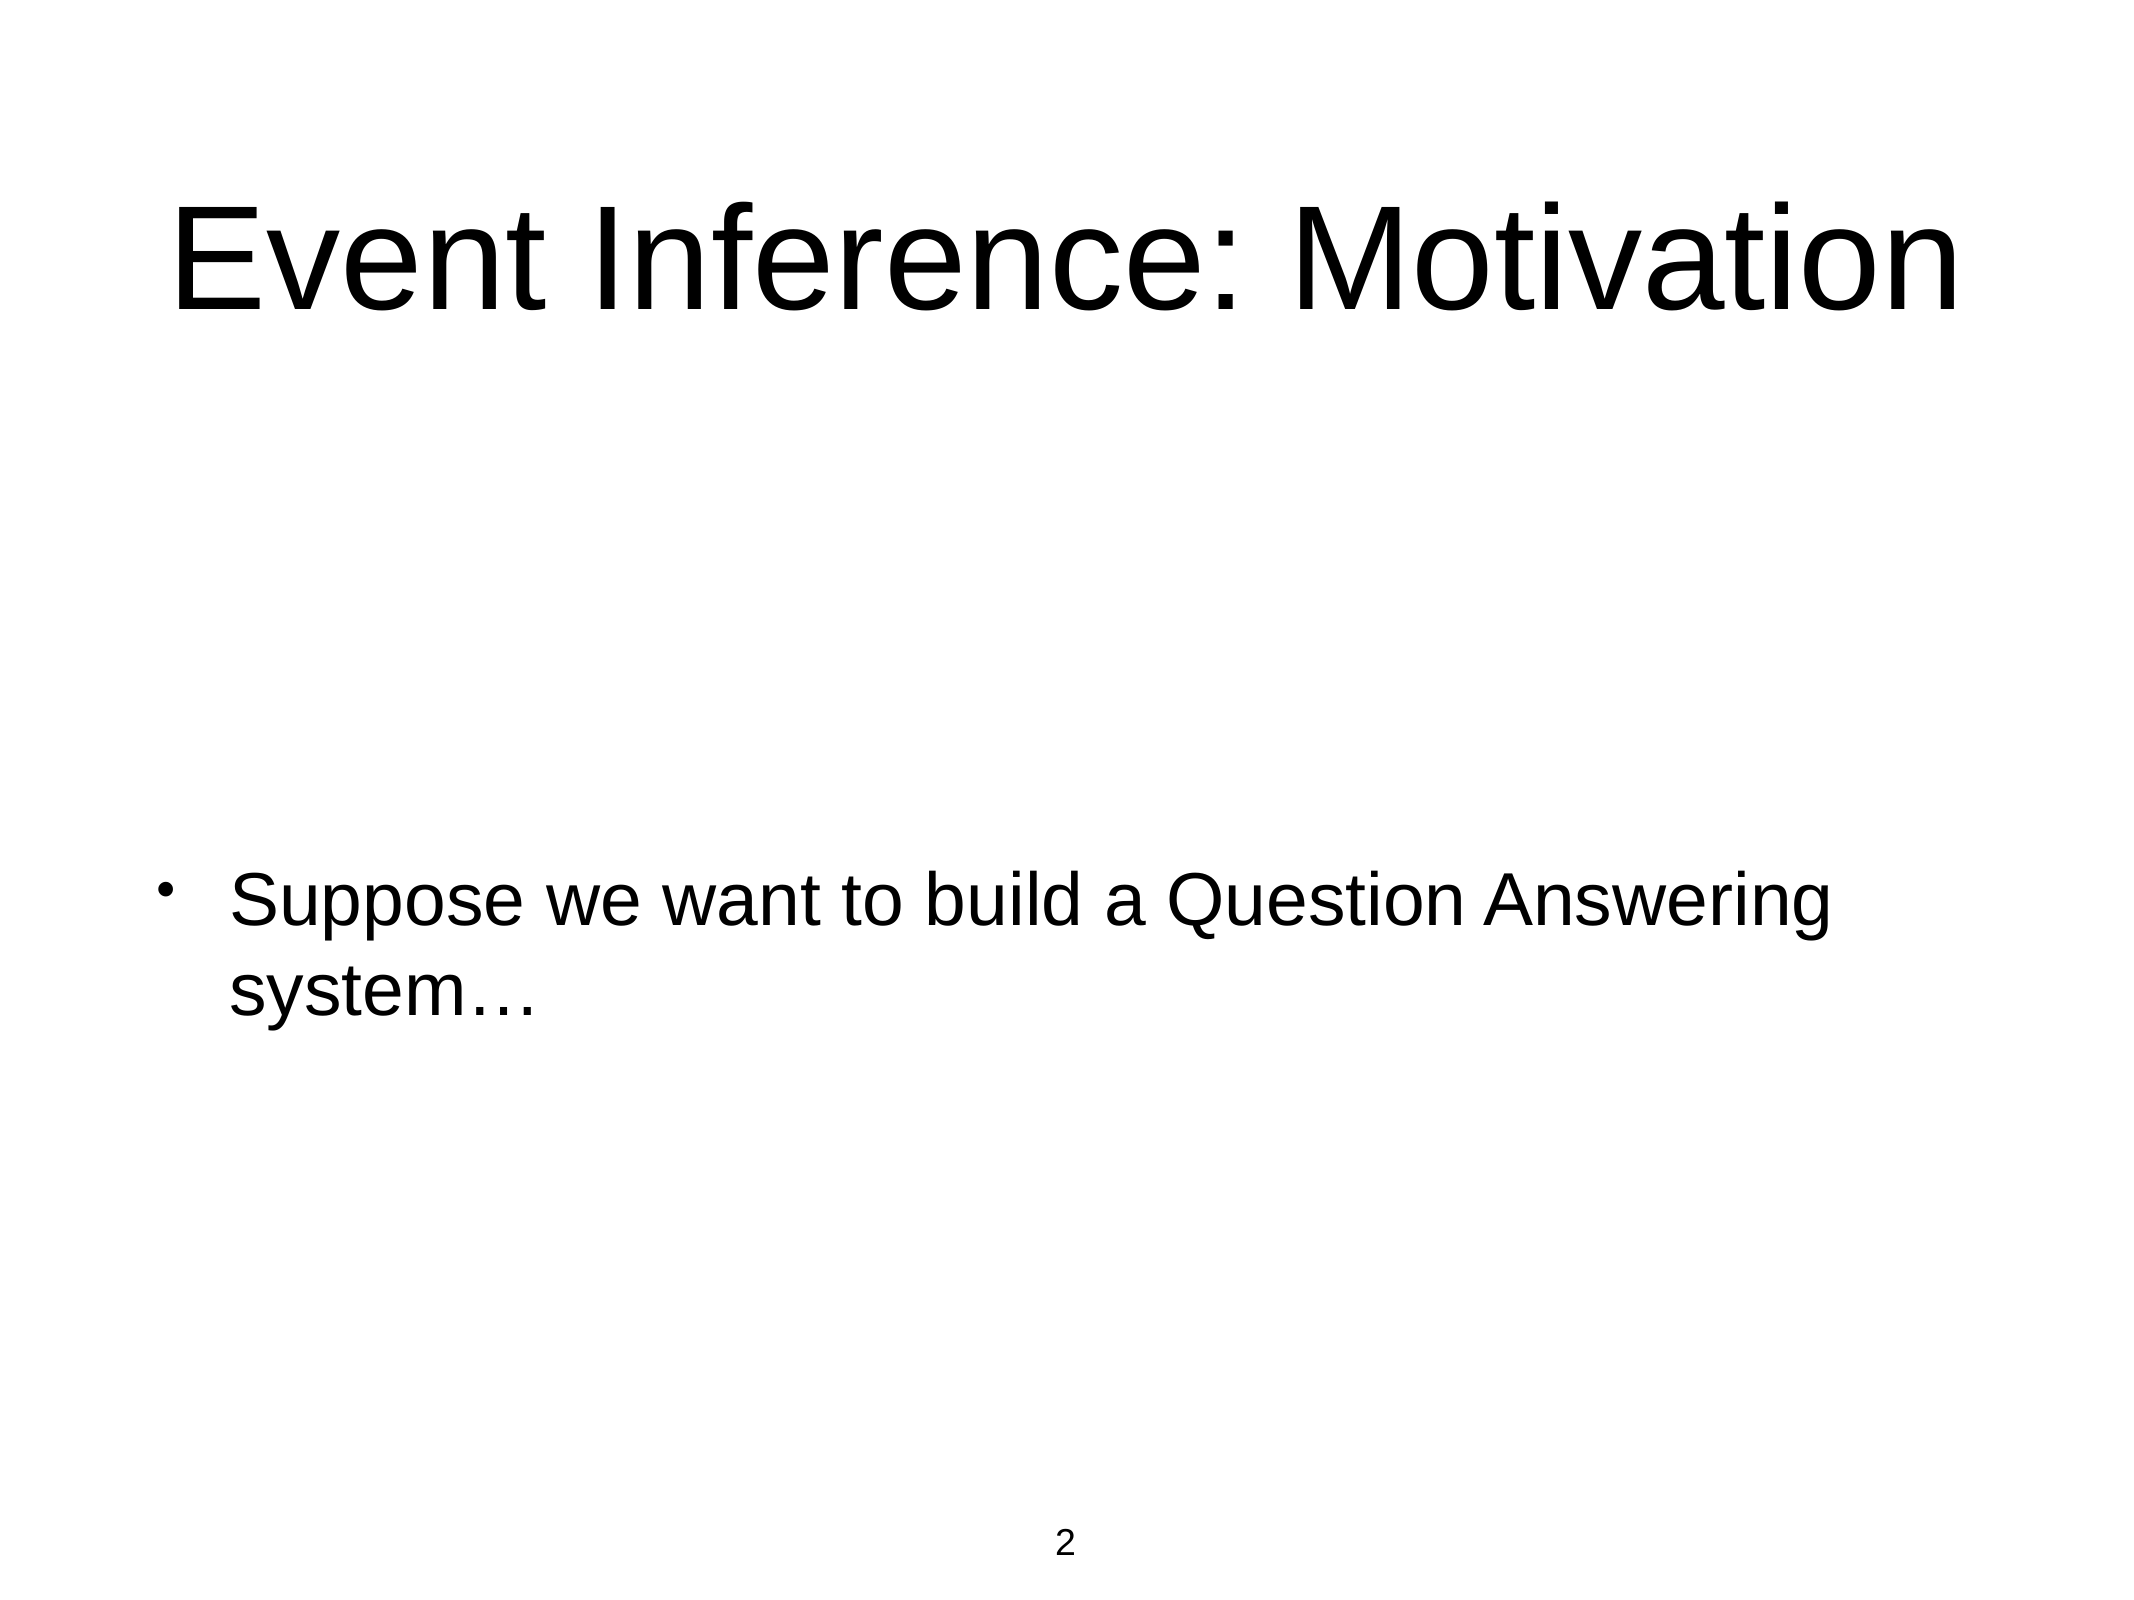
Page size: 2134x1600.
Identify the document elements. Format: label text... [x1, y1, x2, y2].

slide_number 2 [1045, 1517, 1086, 1581]
title Event Inference: Motivation [155, 72, 1978, 424]
list Suppose we want to build a Question Answering system… [155, 424, 1978, 1457]
